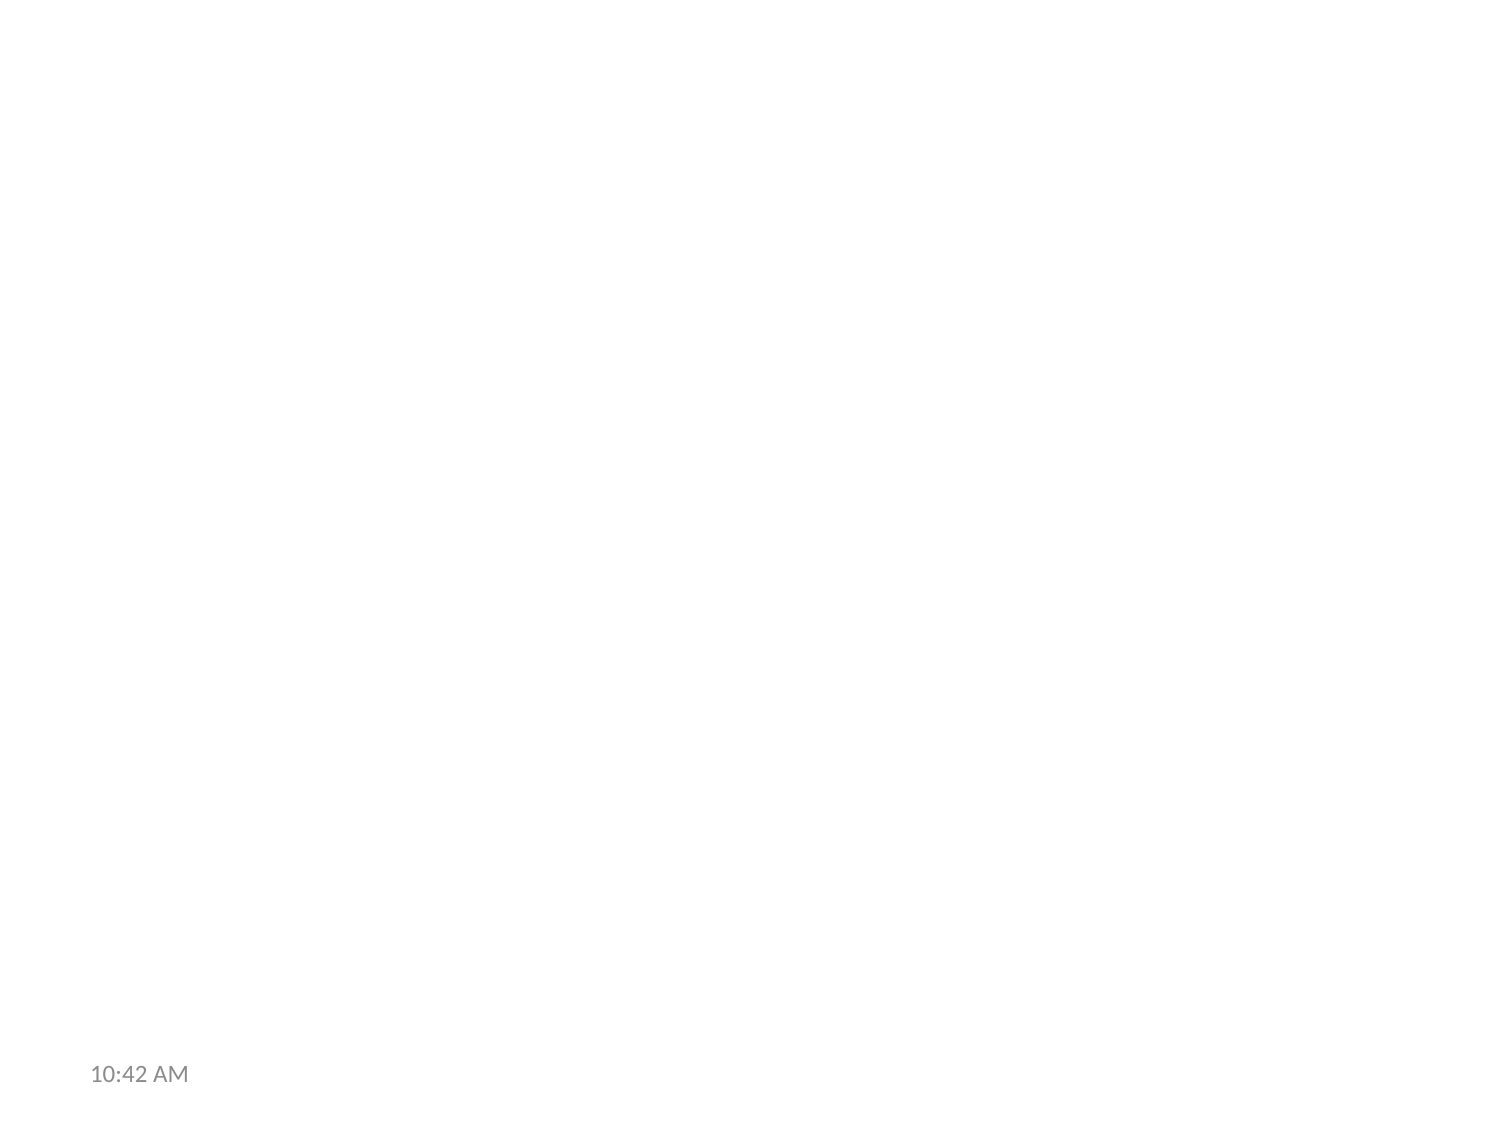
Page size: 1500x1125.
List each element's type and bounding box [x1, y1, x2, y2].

slide_number [75, 1042, 425, 1103]
